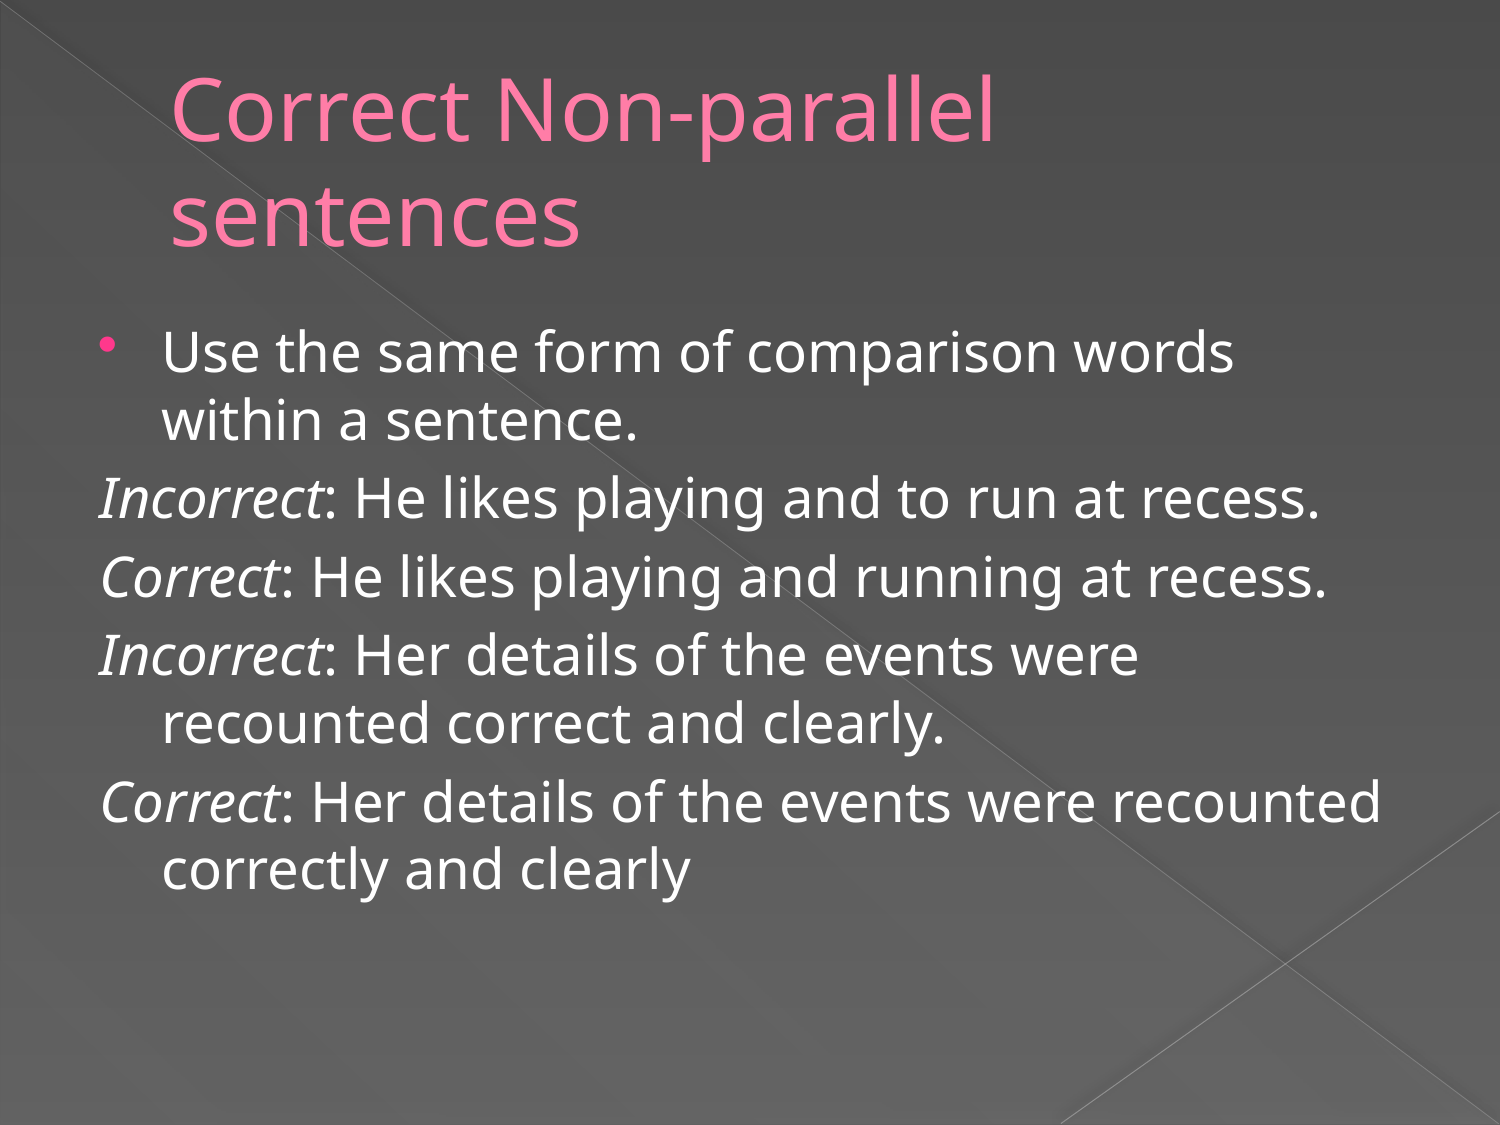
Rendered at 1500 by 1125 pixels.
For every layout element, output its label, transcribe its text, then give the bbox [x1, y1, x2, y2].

title Correct Non-parallel sentences [75, 43, 1425, 274]
list Use the same form of comparison words within a sentence. Incorrect: He likes playing and to run at recess. Correct: He likes playing and running at recess. Incorrect: Her details of the events were recounted correct and clearly. Correct: Her details of the events were recounted correctly and clearly [75, 308, 1425, 1059]
